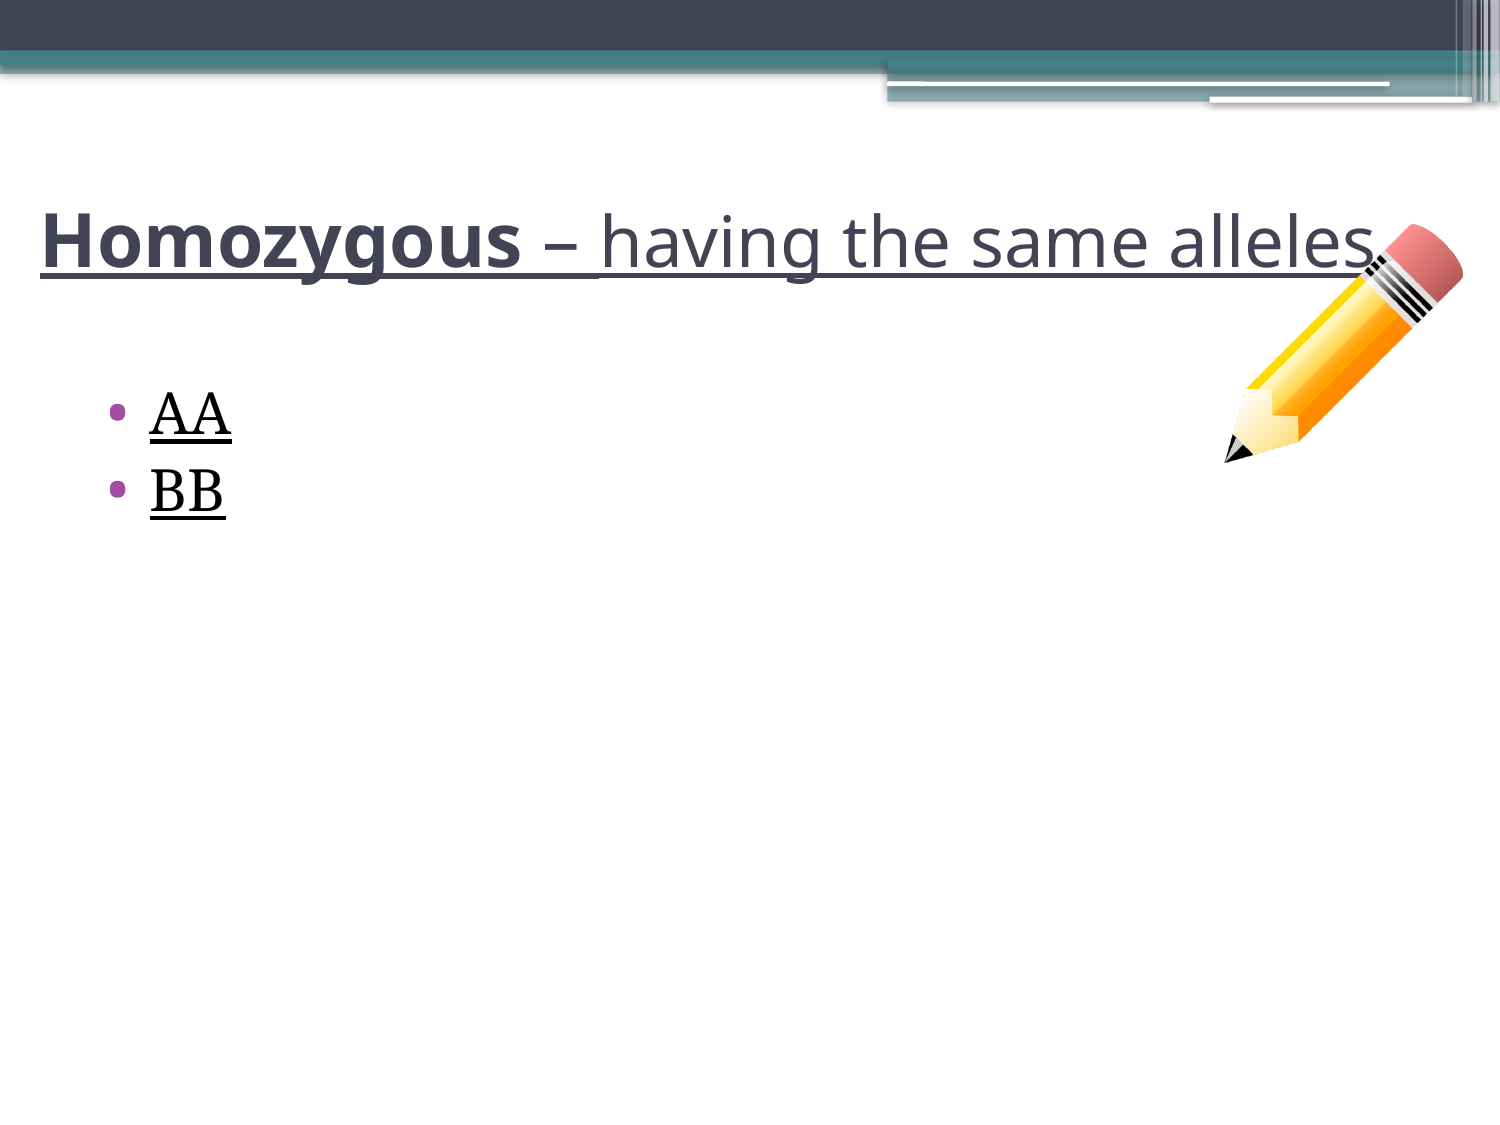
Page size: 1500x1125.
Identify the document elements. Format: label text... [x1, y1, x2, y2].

title Homozygous – having the same alleles [24, 149, 1475, 325]
list AA BB [75, 368, 1425, 1079]
picture [1224, 224, 1463, 463]
